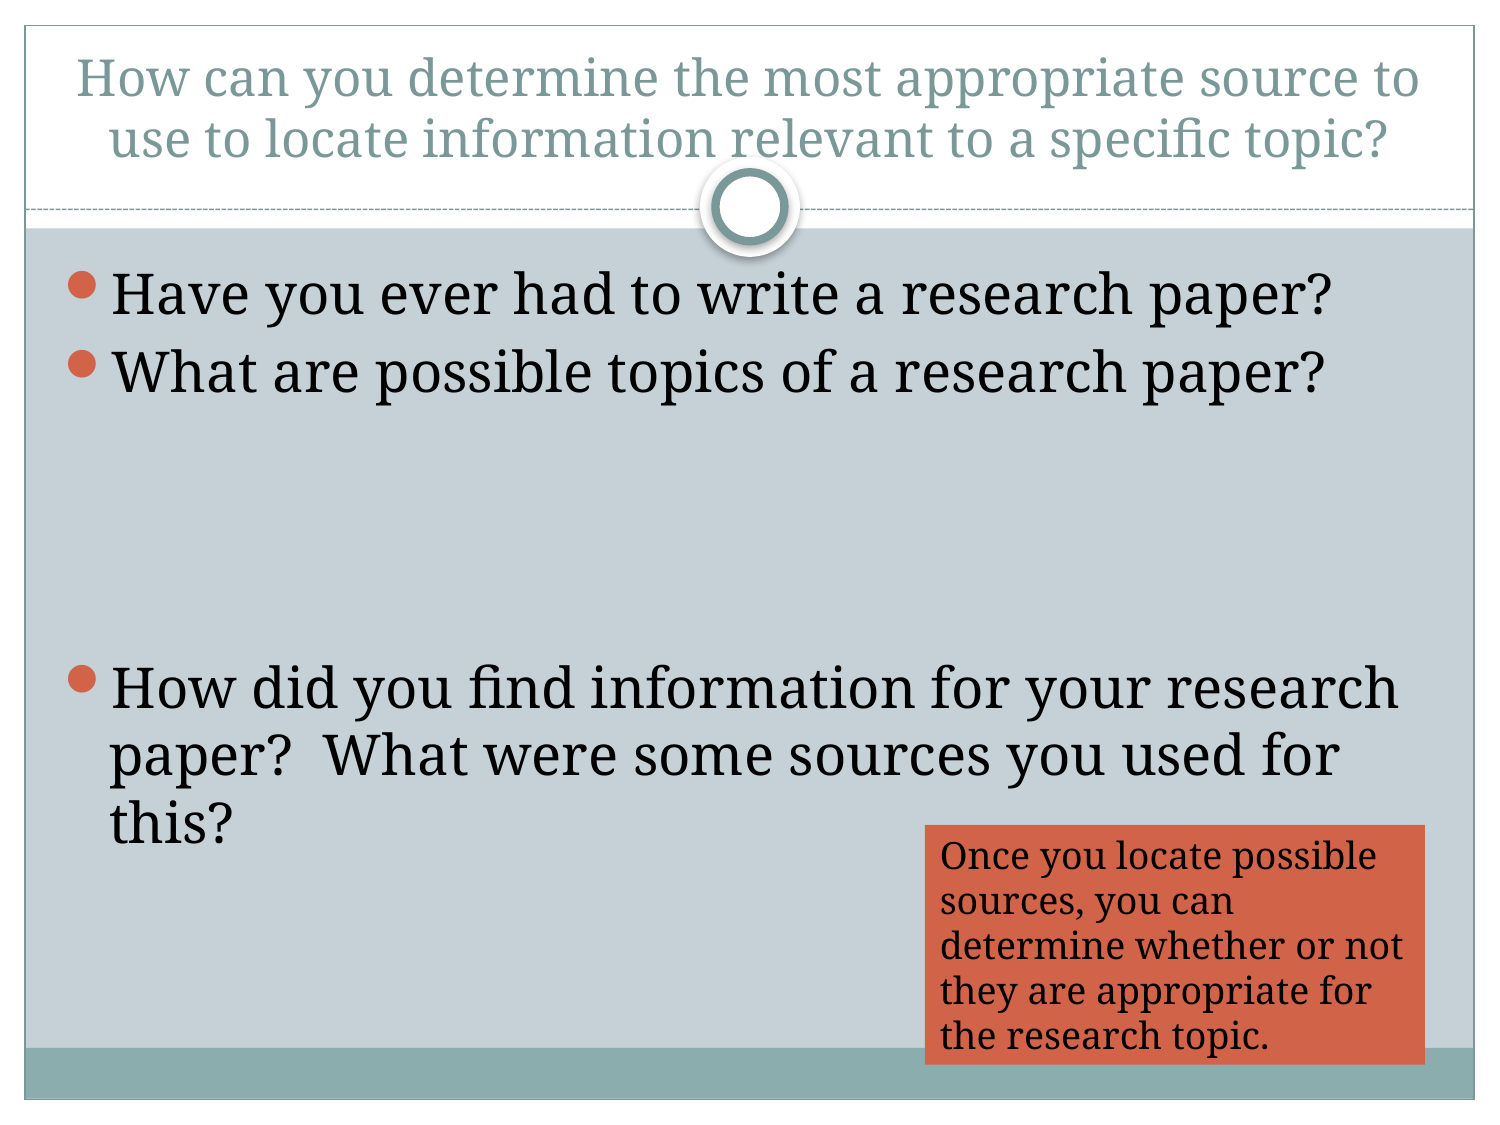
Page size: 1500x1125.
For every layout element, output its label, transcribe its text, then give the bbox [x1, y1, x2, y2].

text_box Once you locate possible sources, you can determine whether or not they are appropriate for the research topic. [924, 824, 1425, 1065]
list Have you ever had to write a research paper? What are possible topics of a research paper? How did you find information for your research paper? What were some sources you used for this? [49, 250, 1445, 1001]
title How can you determine the most appropriate source to use to locate information relevant to a specific topic? [49, 37, 1450, 175]
